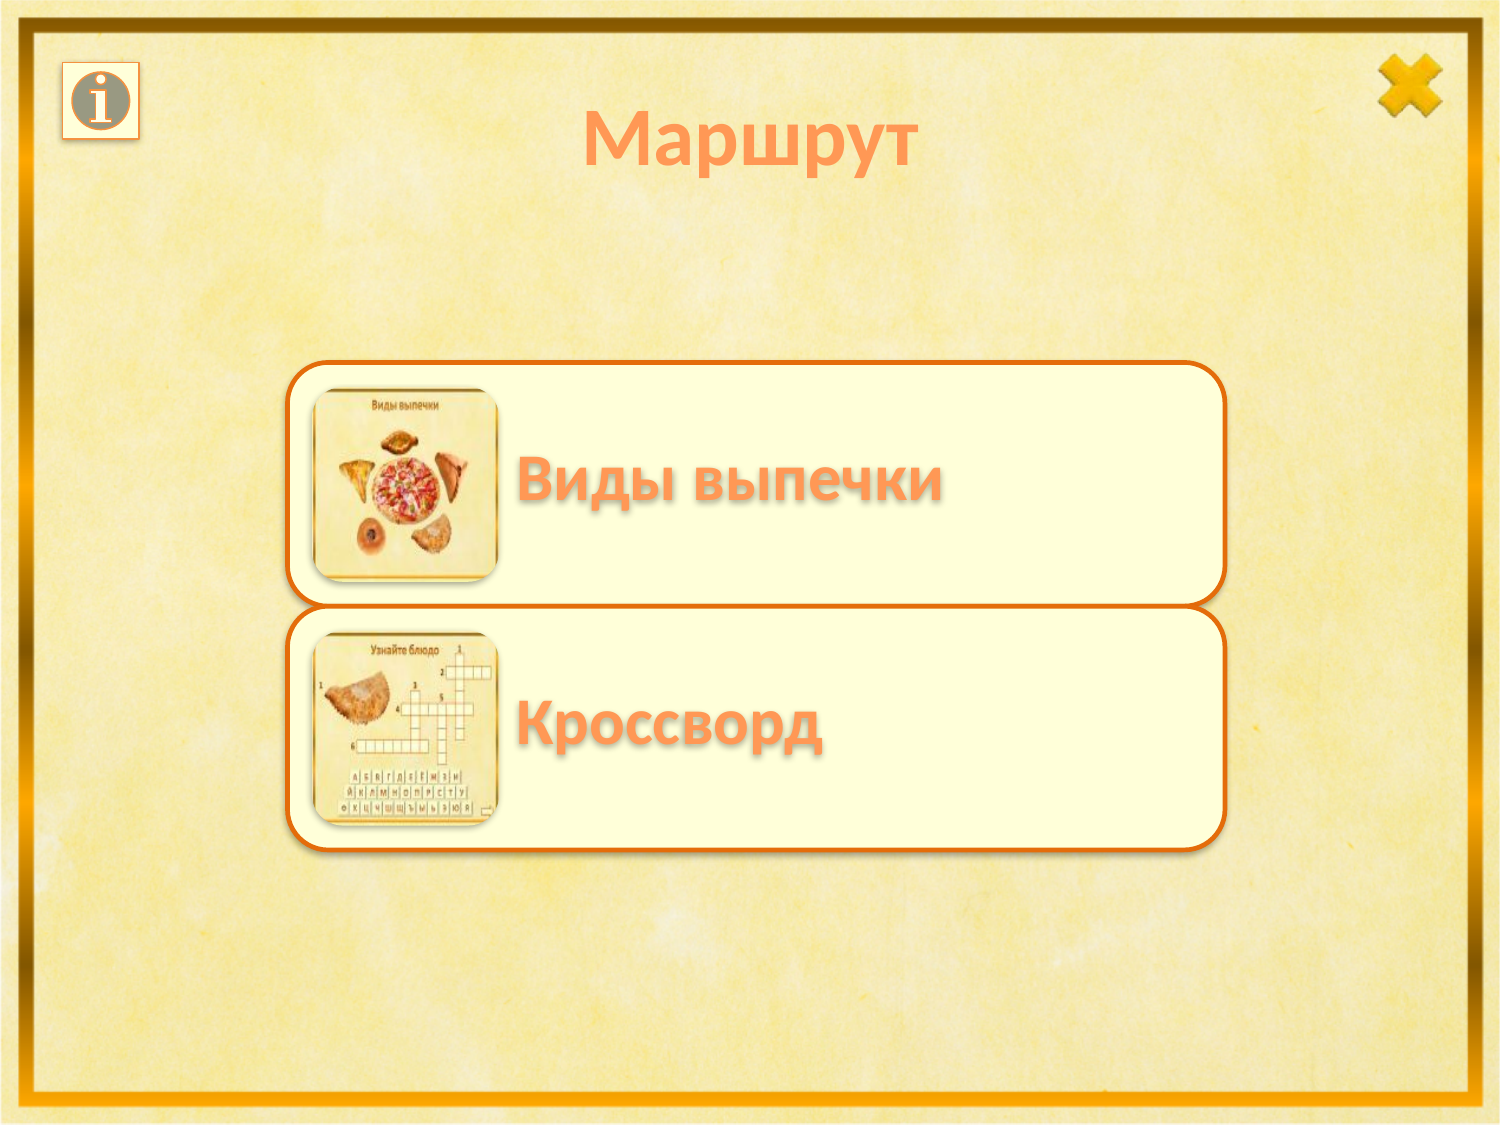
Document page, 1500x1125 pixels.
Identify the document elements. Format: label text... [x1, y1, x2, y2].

text_box Маршрут [368, 75, 1132, 190]
text_box [91, 91, 111, 122]
text_box [62, 62, 140, 140]
text_box [97, 75, 105, 83]
picture [0, 0, 1500, 1125]
text_box [285, 348, 1227, 363]
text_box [287, 362, 1226, 851]
